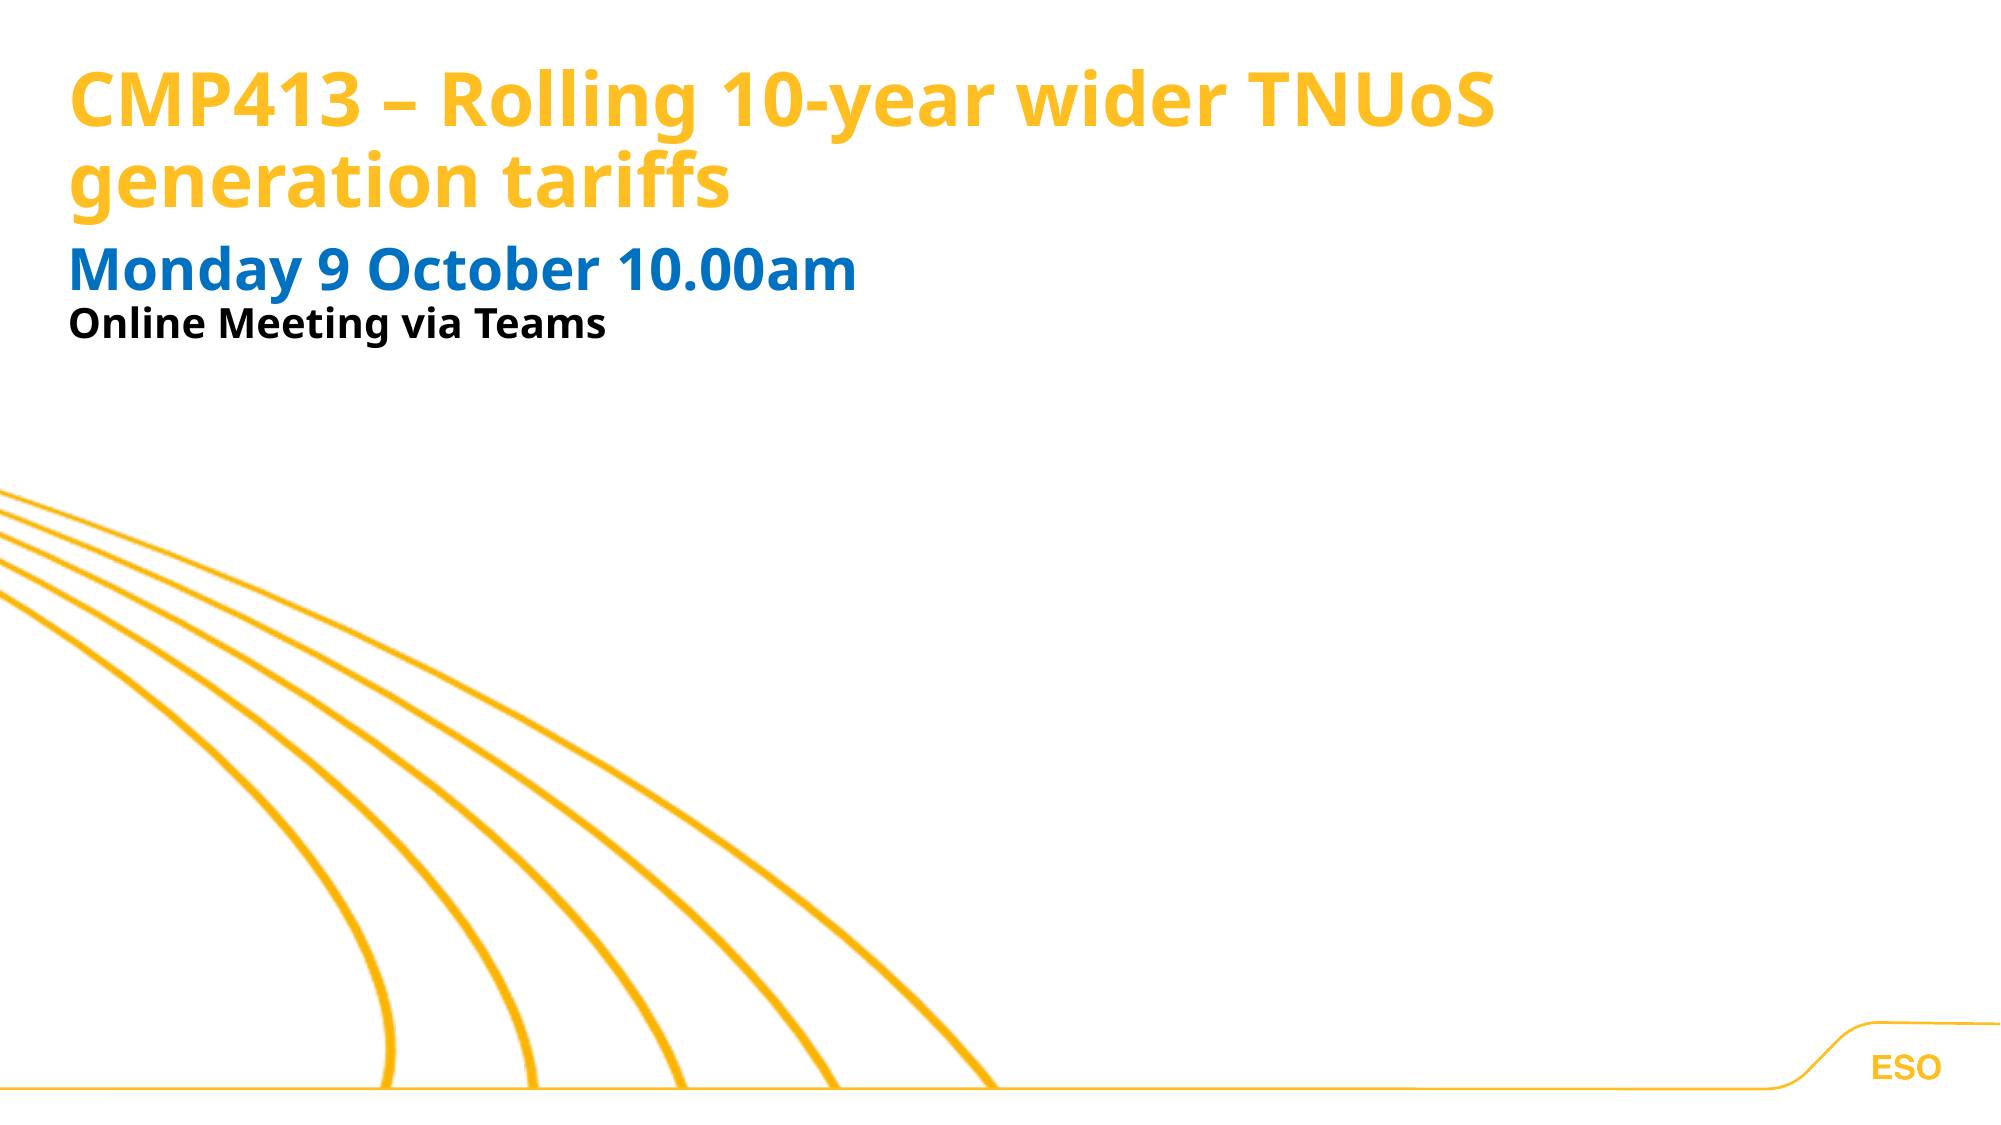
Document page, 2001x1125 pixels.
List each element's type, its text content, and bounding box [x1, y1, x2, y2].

text_box CMP413 – Rolling 10-year wider TNUoS generation tariffs [53, 54, 1904, 141]
picture [1873, 1054, 1941, 1080]
title Monday 9 October 10.00am Online Meeting via Teams [53, 232, 1535, 320]
picture [0, 452, 1037, 1087]
